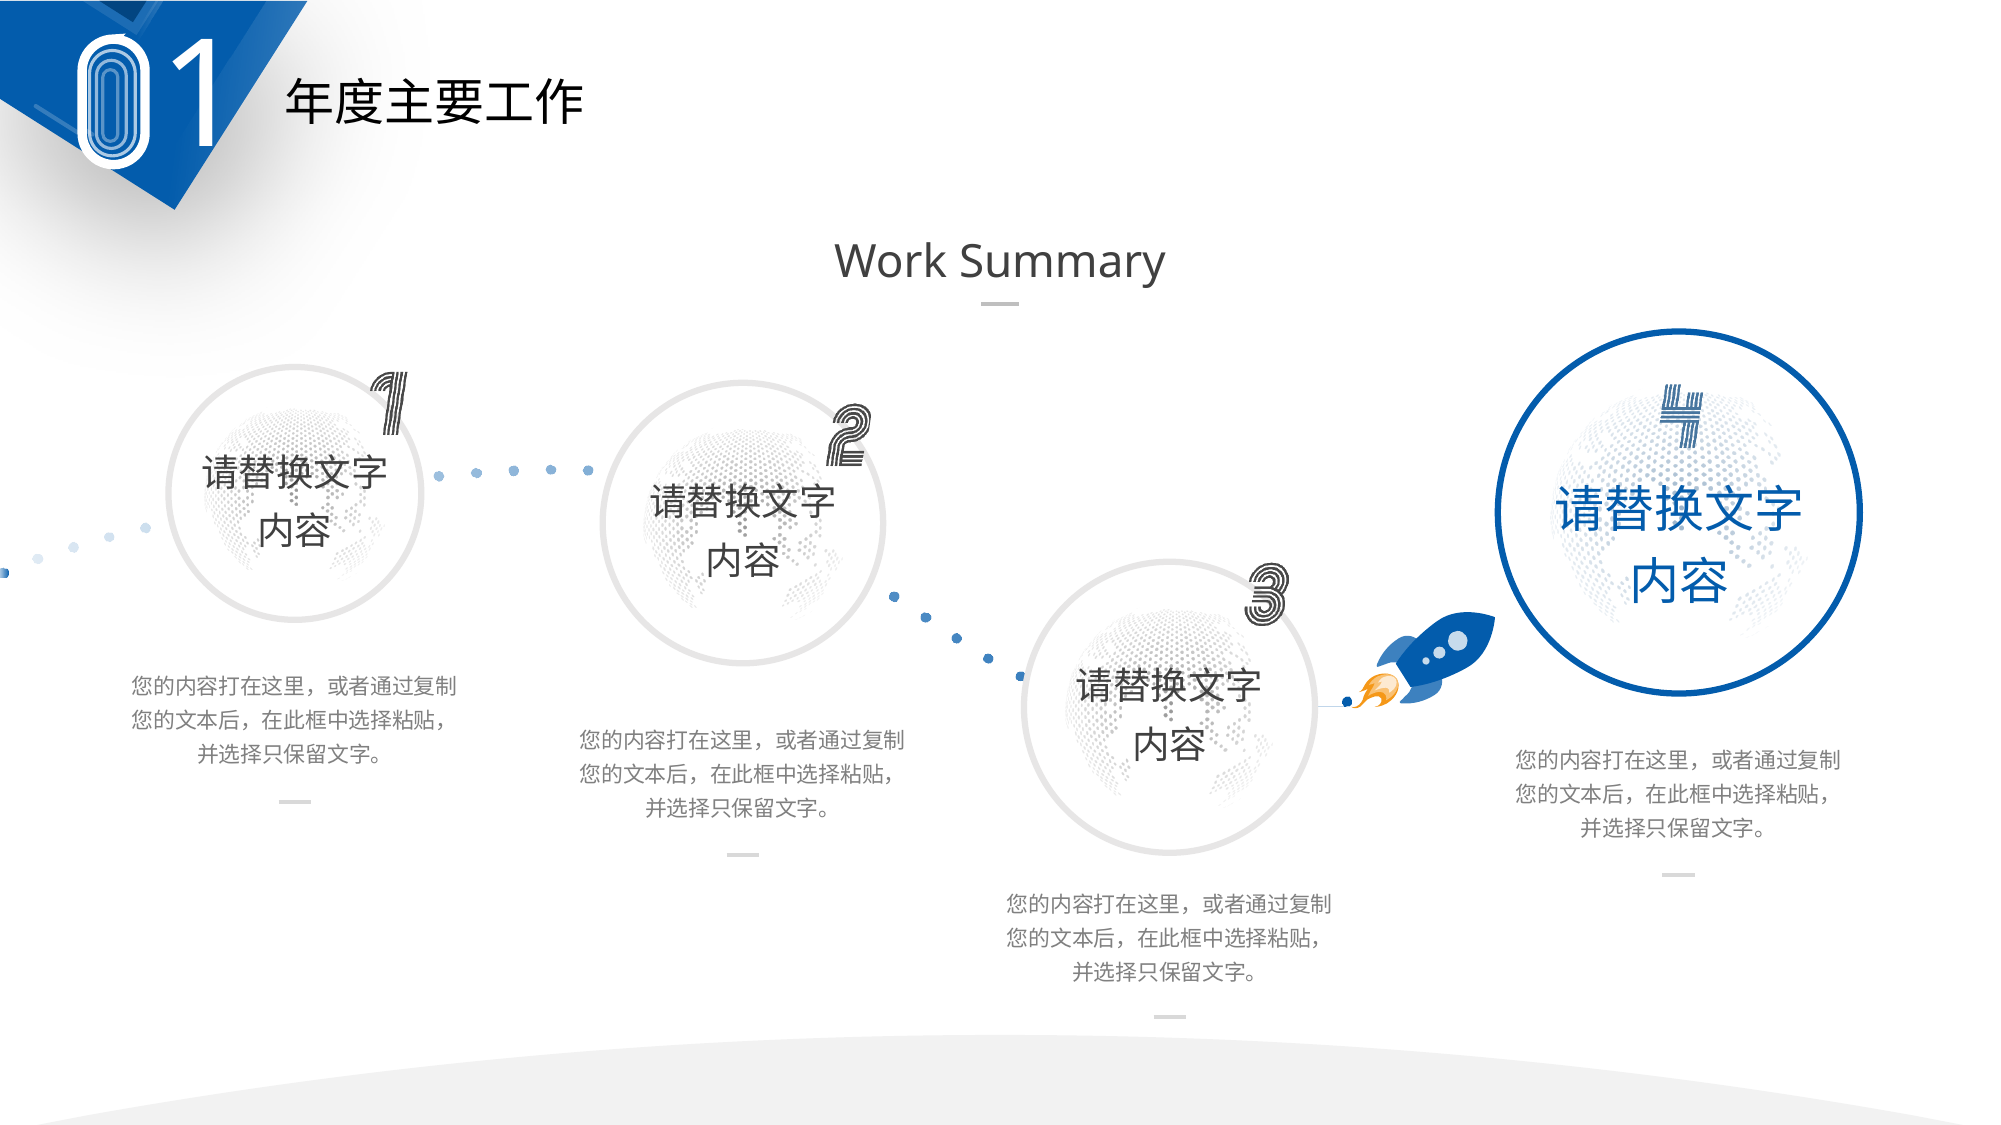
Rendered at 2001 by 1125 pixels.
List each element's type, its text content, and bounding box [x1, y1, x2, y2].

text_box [168, 366, 422, 620]
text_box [1354, 612, 1499, 720]
text_box [88, 49, 137, 157]
text_box 1 [145, 0, 214, 185]
picture [1653, 383, 1706, 450]
text_box 您的内容打在这里，或者通过复制您的文本后，在此框中选择粘贴，并选择只保留文字。 [1497, 731, 1861, 849]
text_box 您的内容打在这里，或者通过复制您的文本后，在此框中选择粘贴，并选择只保留文字。 [113, 726, 477, 775]
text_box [1023, 561, 1316, 853]
text_box [95, 59, 128, 150]
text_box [1497, 331, 1860, 694]
text_box 您的内容打在这里，或者通过复制您的文本后，在此框中选择粘贴，并选择只保留文字。 [988, 874, 1352, 992]
picture [1240, 561, 1294, 628]
text_box [101, 68, 119, 143]
text_box Work Summary [790, 207, 1210, 295]
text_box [0, 464, 1386, 726]
picture [820, 402, 873, 468]
picture [359, 370, 412, 437]
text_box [602, 382, 884, 664]
text_box [81, 37, 145, 166]
text_box 年度主要工作 [284, 69, 643, 130]
text_box 您的内容打在这里，或者通过复制您的文本后，在此框中选择粘贴，并选择只保留文字。 [561, 726, 925, 829]
